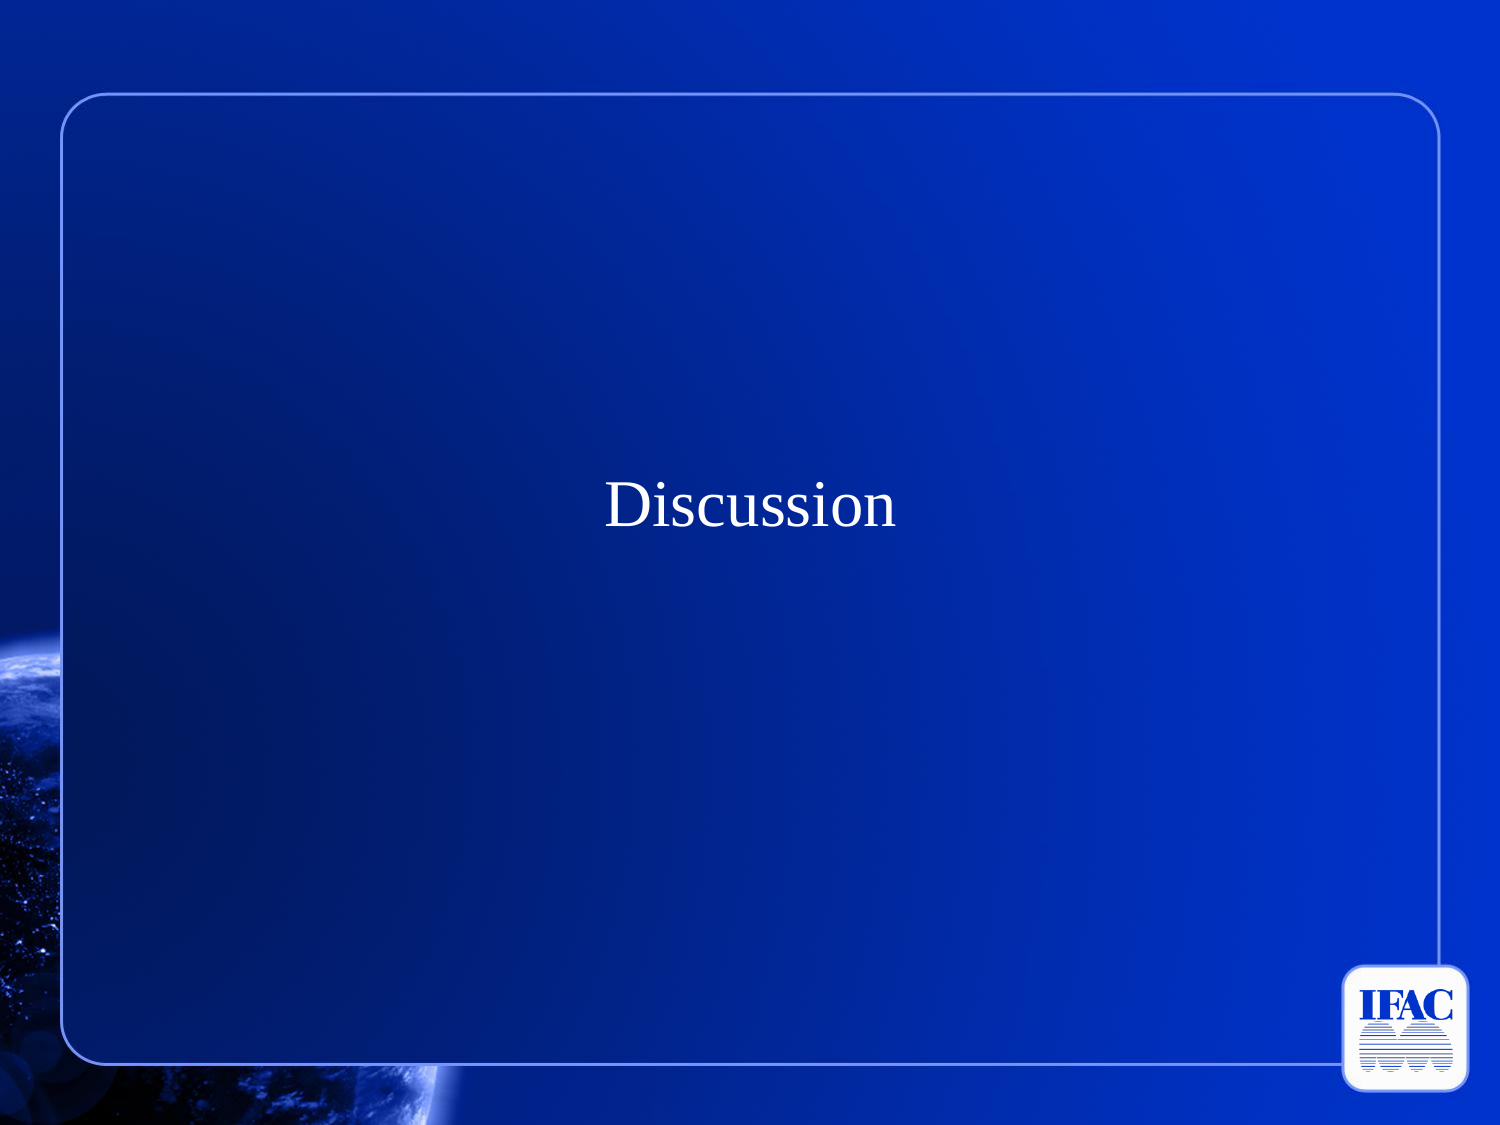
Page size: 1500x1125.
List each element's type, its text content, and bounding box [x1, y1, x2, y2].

picture [0, 0, 1500, 1125]
text_box Discussion [252, 452, 1250, 547]
